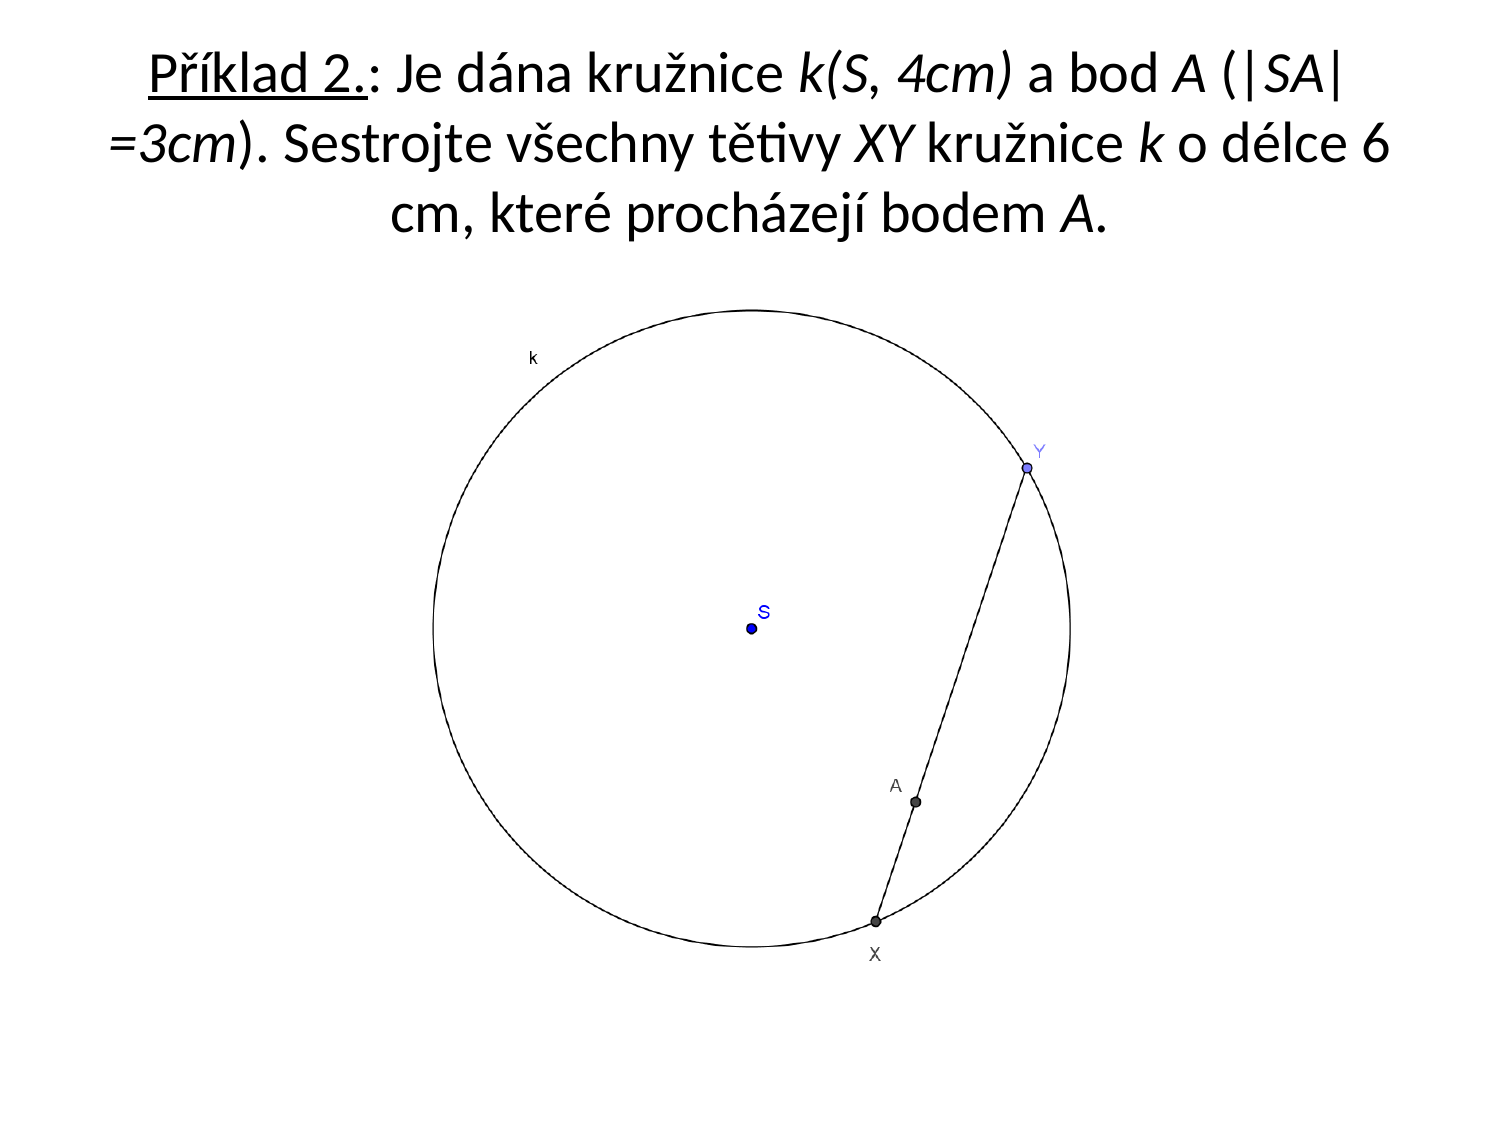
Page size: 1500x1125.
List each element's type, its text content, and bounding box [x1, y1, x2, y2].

title Příklad 2.: Je dána kružnice k(S, 4cm) a bod A (|SA|=3cm). Sestrojte všechny tětivy XY kružnice k o délce 6 cm, které procházejí bodem A. [75, 45, 1425, 233]
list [324, 262, 1176, 1006]
